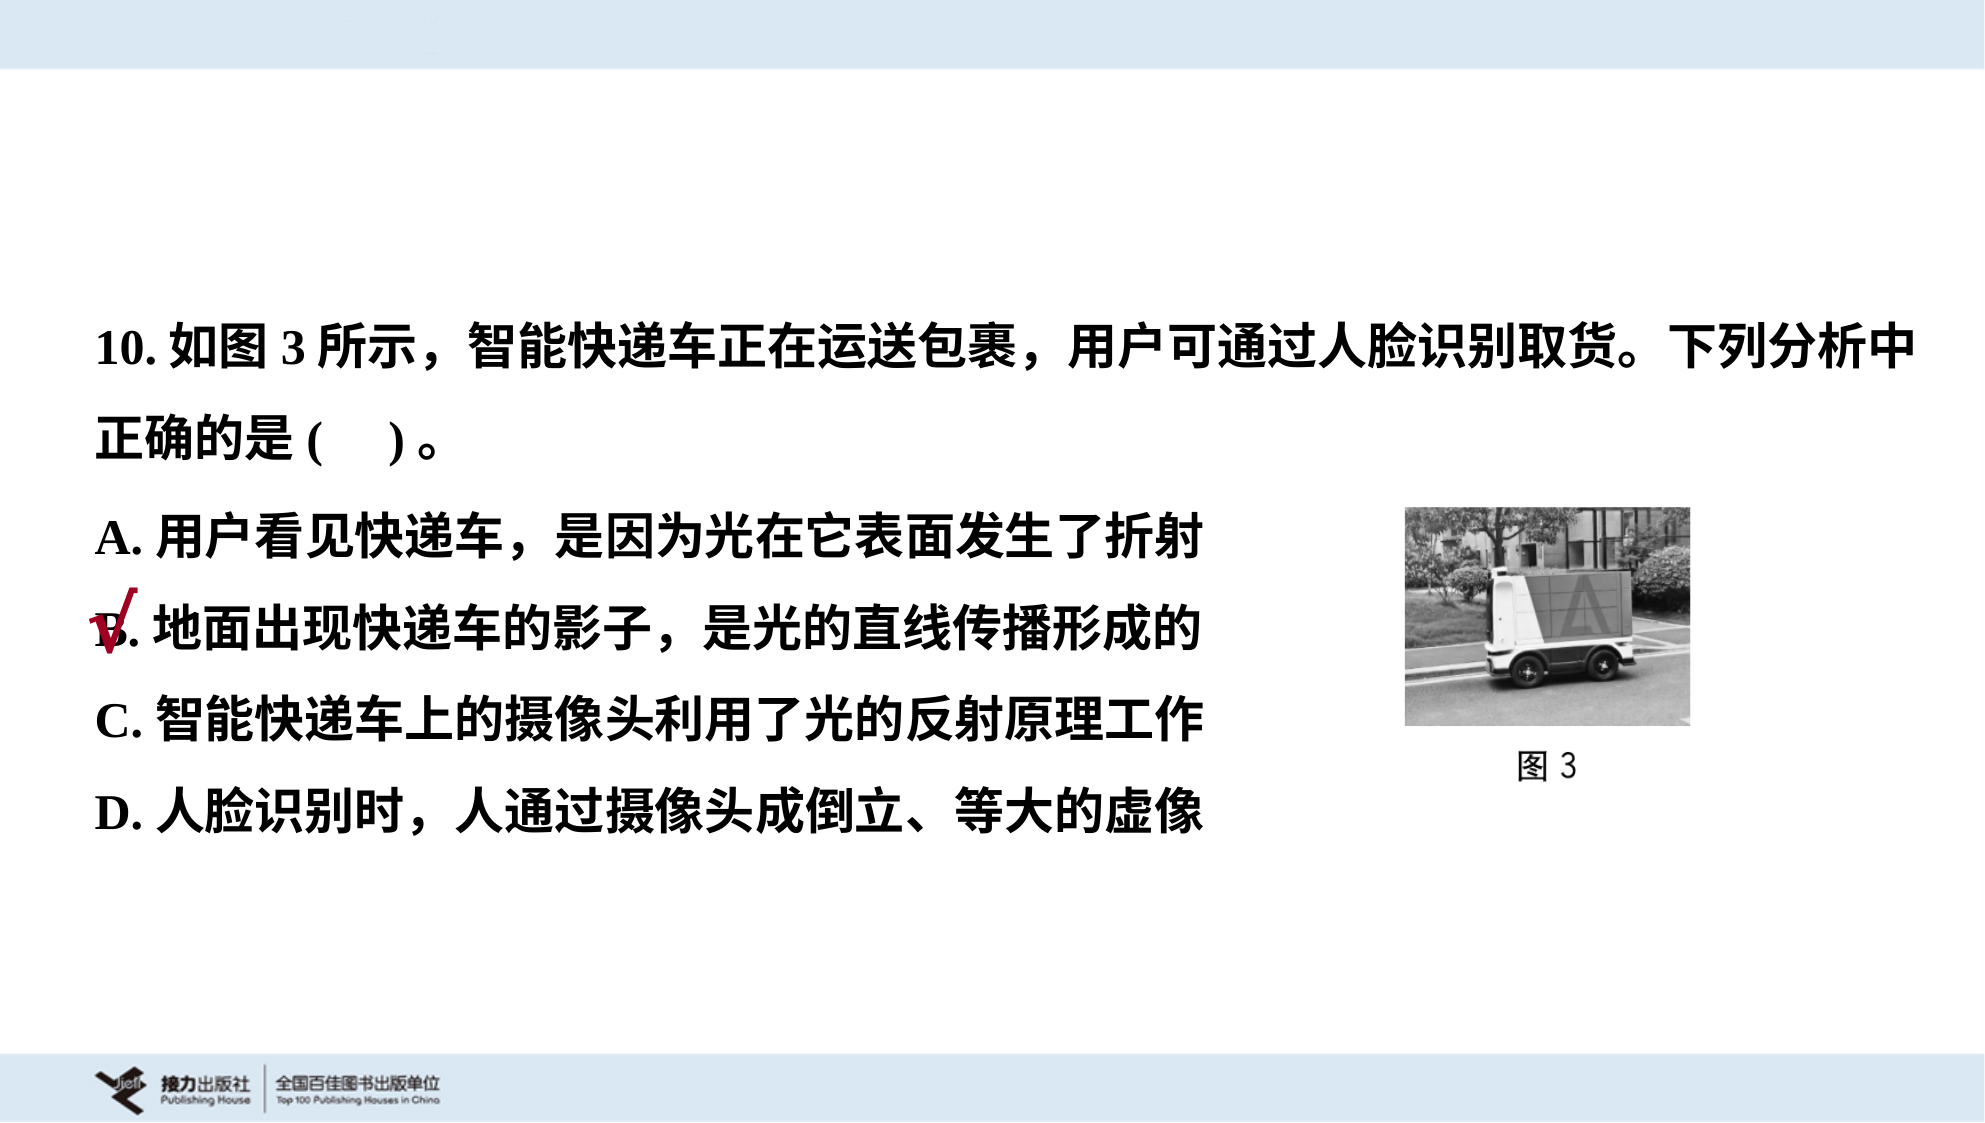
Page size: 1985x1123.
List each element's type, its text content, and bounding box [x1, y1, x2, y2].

text_box 10.如图3所示，智能快递车正在运送包裹，用户可通过人脸识别取货。下列分析中 正确的是( )。 [94, 283, 1892, 467]
text_box A.用户看见快递车，是因为光在它表面发生了折射 B.地面出现快递车的影子，是光的直线传播形成的 C.智能快递车上的摄像头利用了光的反射原理工作 D.人脸识别时，人通过摄像头成倒立、等大的虚像 [94, 472, 1551, 840]
text_box √ [86, 575, 139, 669]
picture [0, 0, 1985, 1122]
